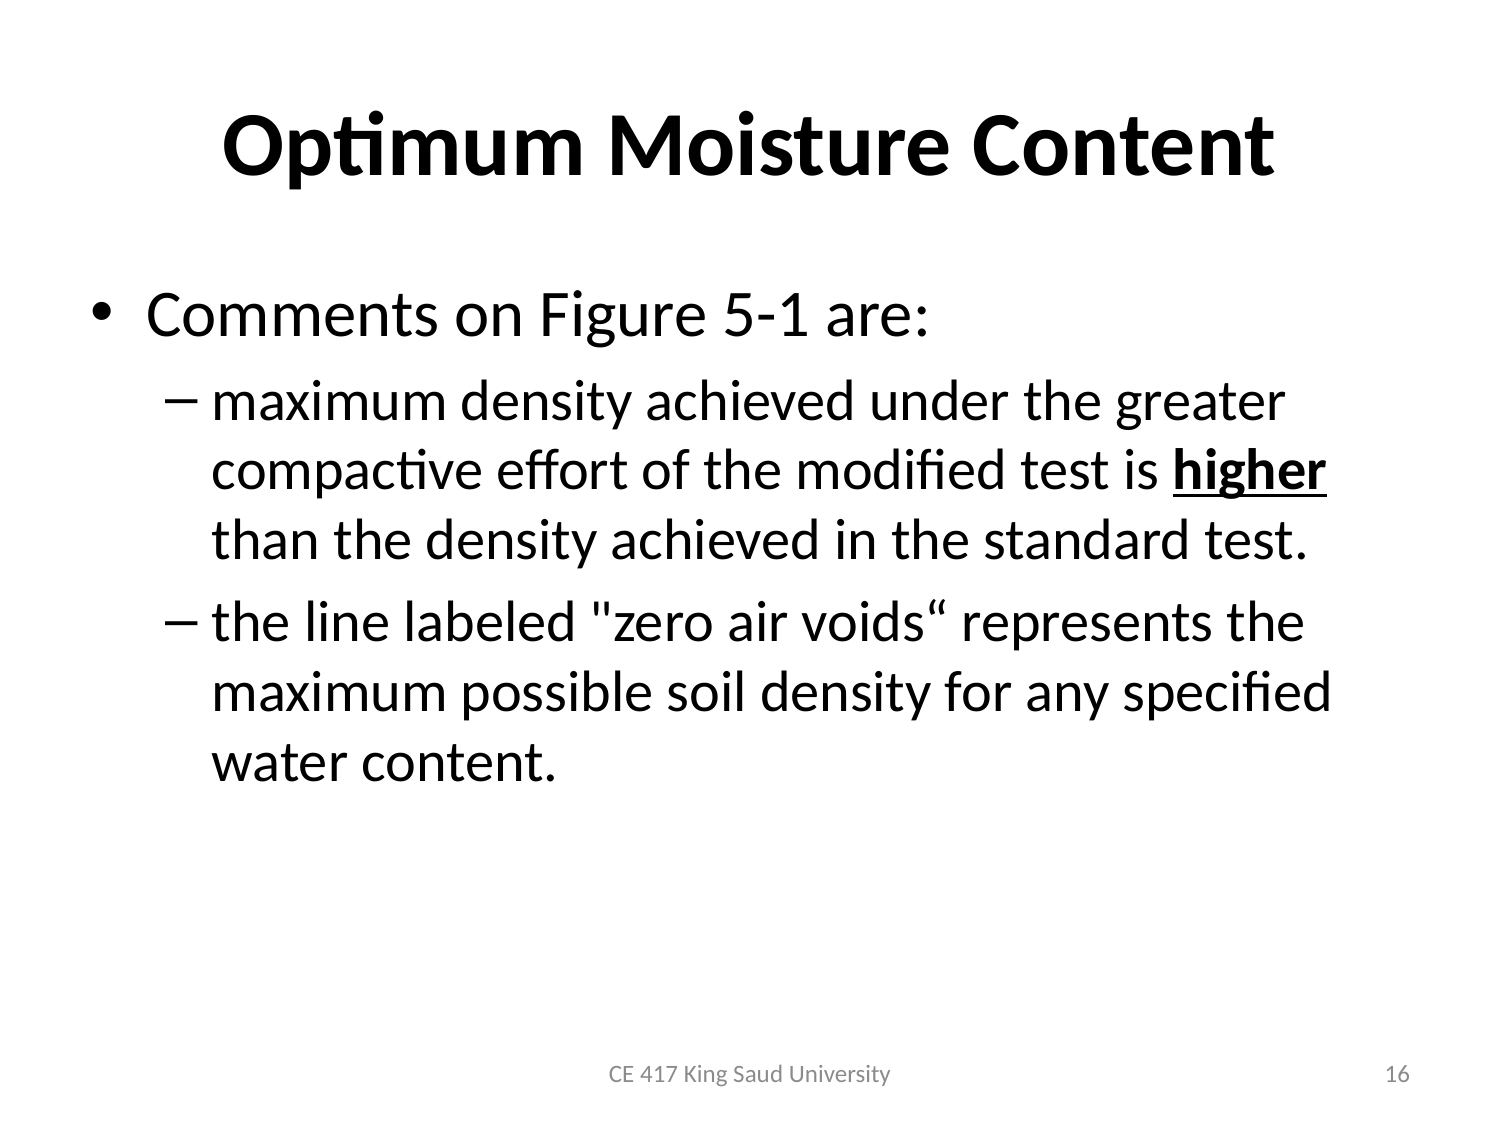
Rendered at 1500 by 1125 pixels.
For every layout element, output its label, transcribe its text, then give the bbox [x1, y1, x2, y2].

list Comments on Figure 5-1 are: maximum density achieved under the greater compactive effort of the modified test is higher than the density achieved in the standard test. the line labeled "zero air voids“ represents the maximum possible soil density for any specified water content. [75, 262, 1425, 1063]
title Optimum Moisture Content [75, 45, 1425, 233]
footer CE 417 King Saud University [512, 1042, 988, 1103]
slide_number 16 [1074, 1042, 1425, 1103]
